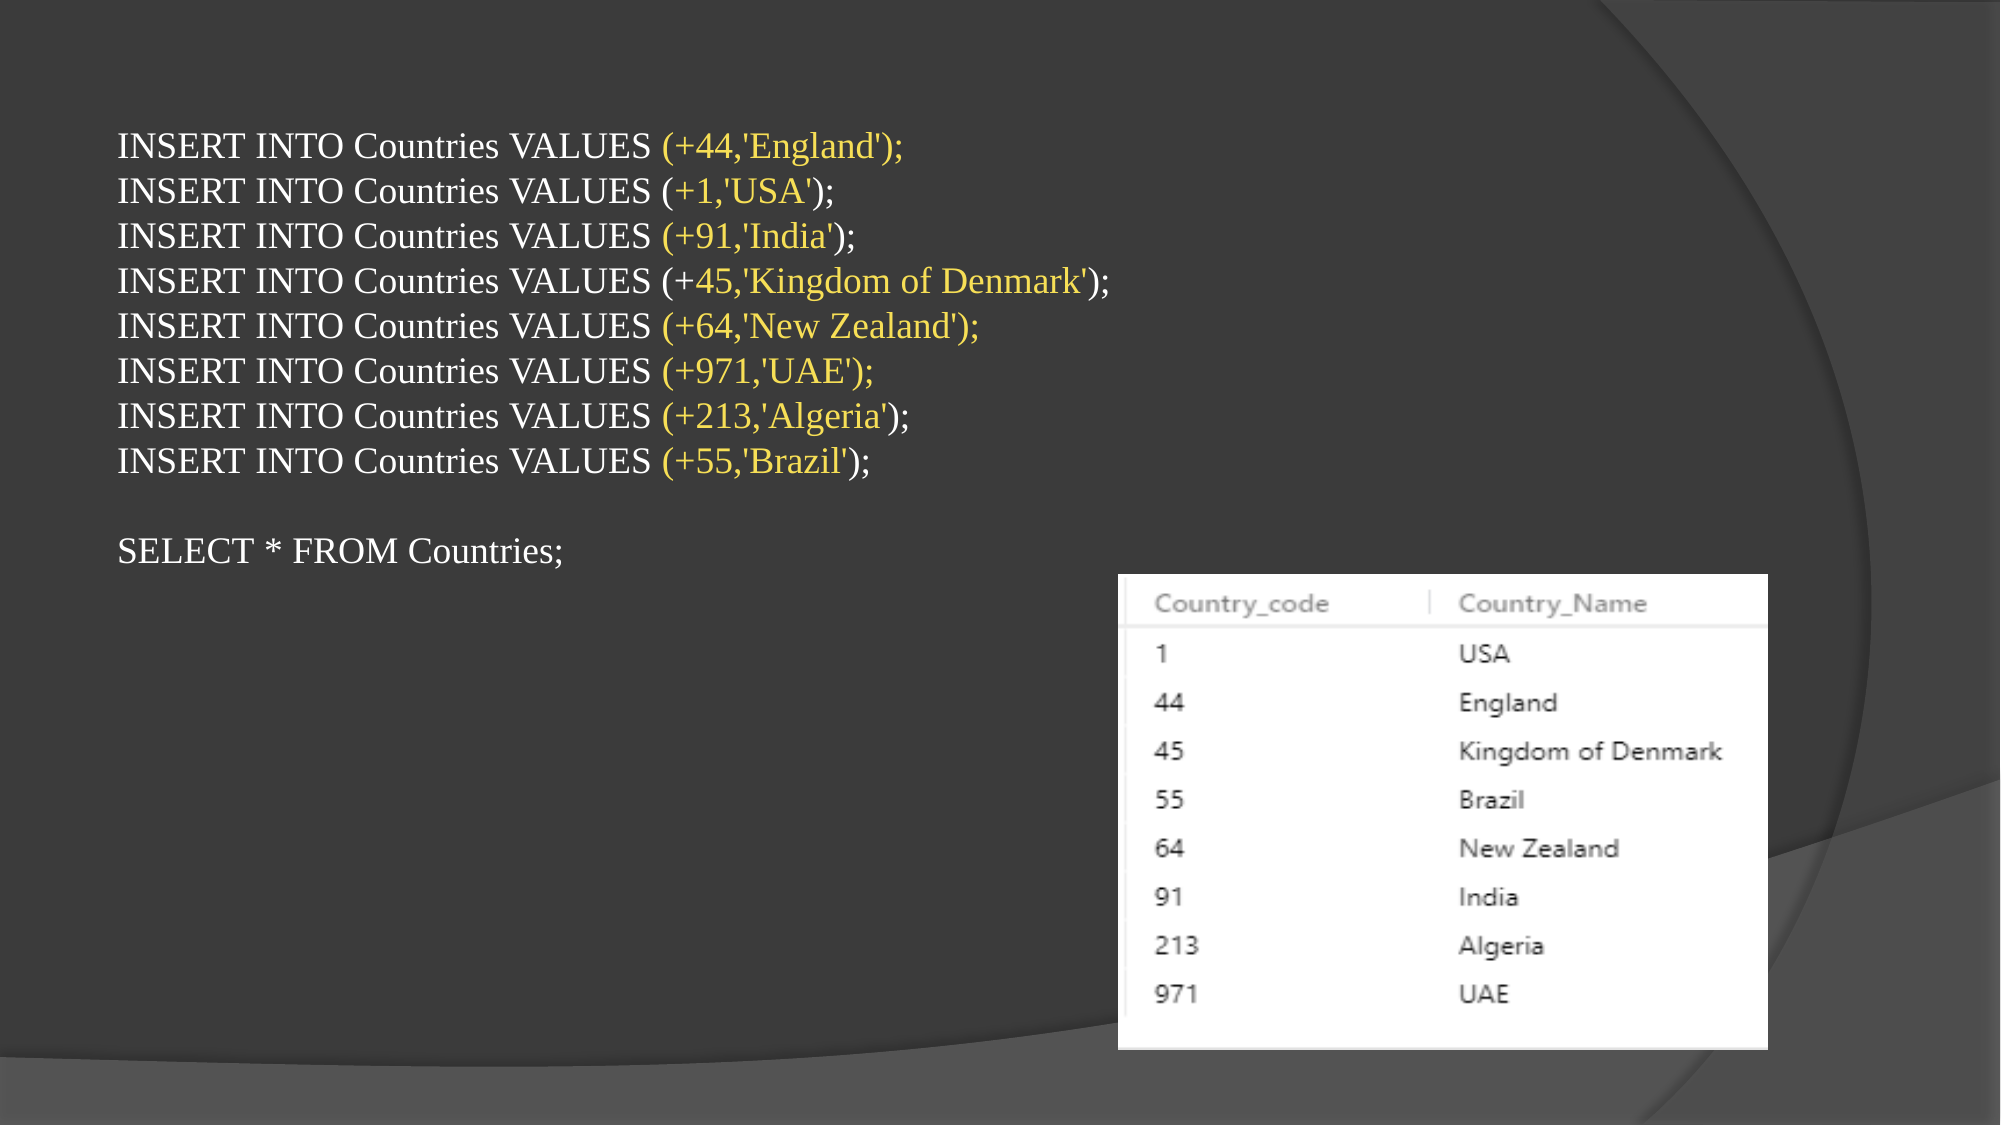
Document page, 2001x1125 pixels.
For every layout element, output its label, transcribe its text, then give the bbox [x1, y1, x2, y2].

list INSERT INTO Countries VALUES (+44,'England'); INSERT INTO Countries VALUES (+1,'USA'); INSERT INTO Countries VALUES (+91,'India'); INSERT INTO Countries VALUES (+45,'Kingdom of Denmark'); INSERT INTO Countries VALUES (+64,'New Zealand'); INSERT INTO Countries VALUES (+971,'UAE'); INSERT INTO Countries VALUES (+213,'Algeria'); INSERT INTO Countries VALUES (+55,'Brazil'); SELECT * FROM Countries; [102, 113, 1296, 622]
picture [1117, 573, 1769, 1050]
